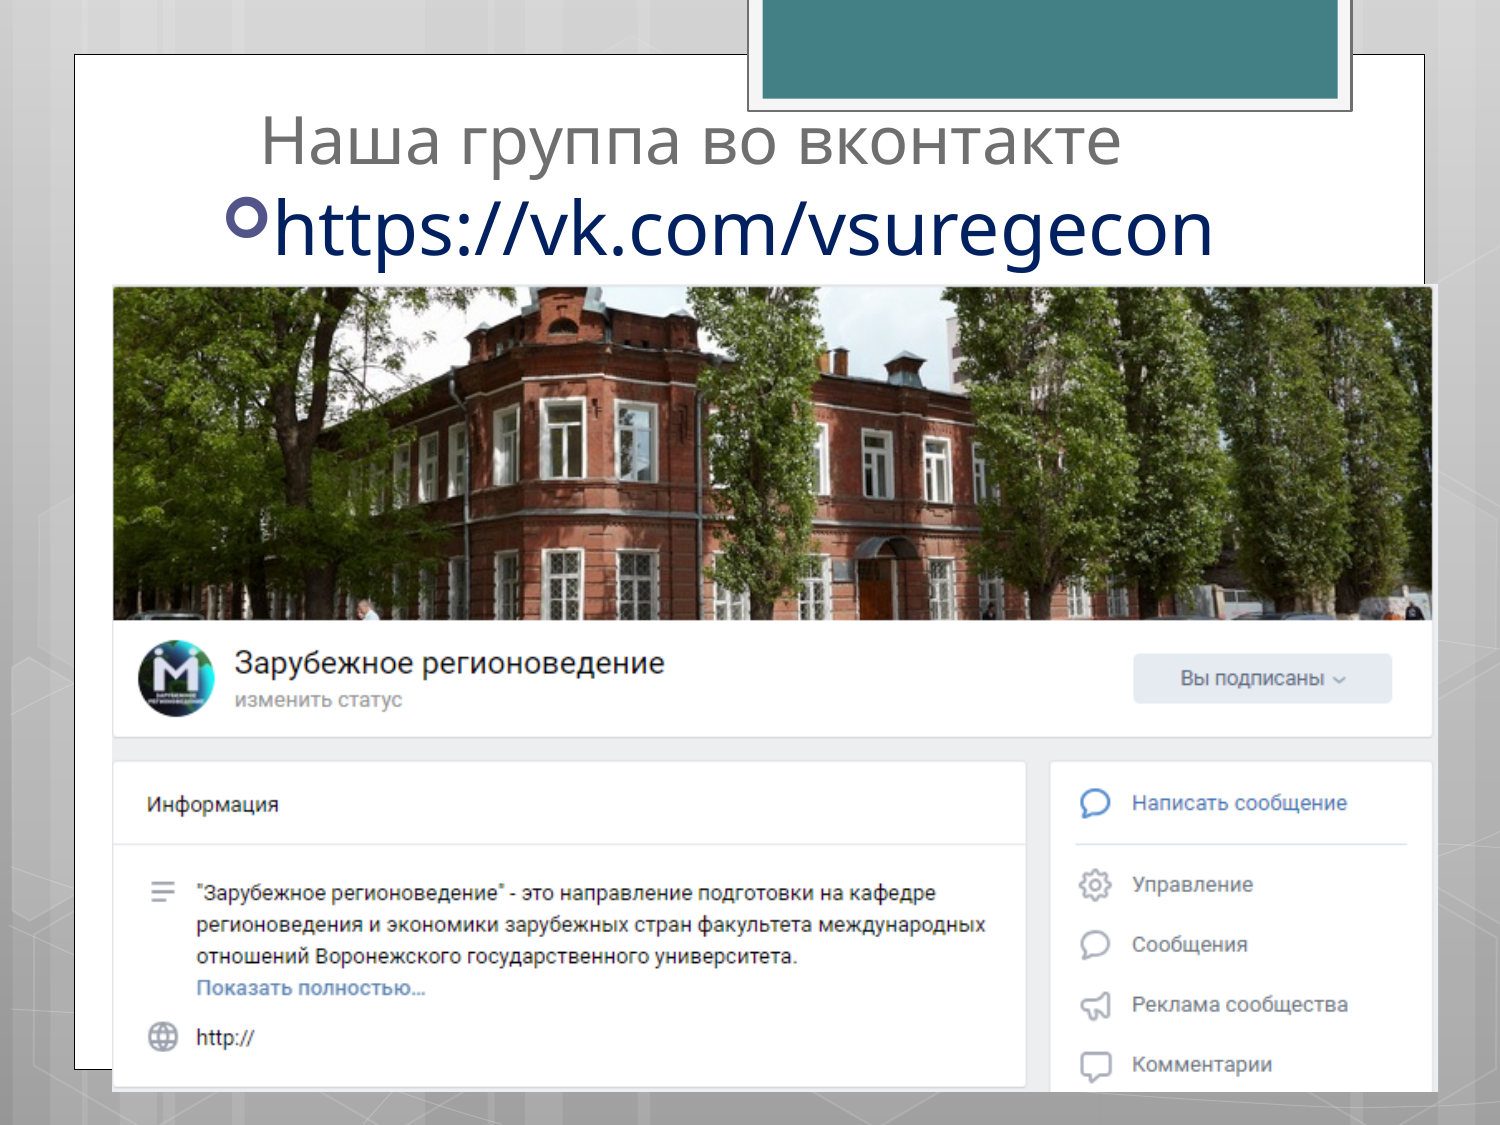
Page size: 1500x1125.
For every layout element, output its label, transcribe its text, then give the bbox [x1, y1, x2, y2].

title Наша группа во вконтакте [0, 90, 1383, 186]
picture [111, 283, 1439, 1092]
list https://vk.com/vsuregecon [88, 172, 1339, 946]
